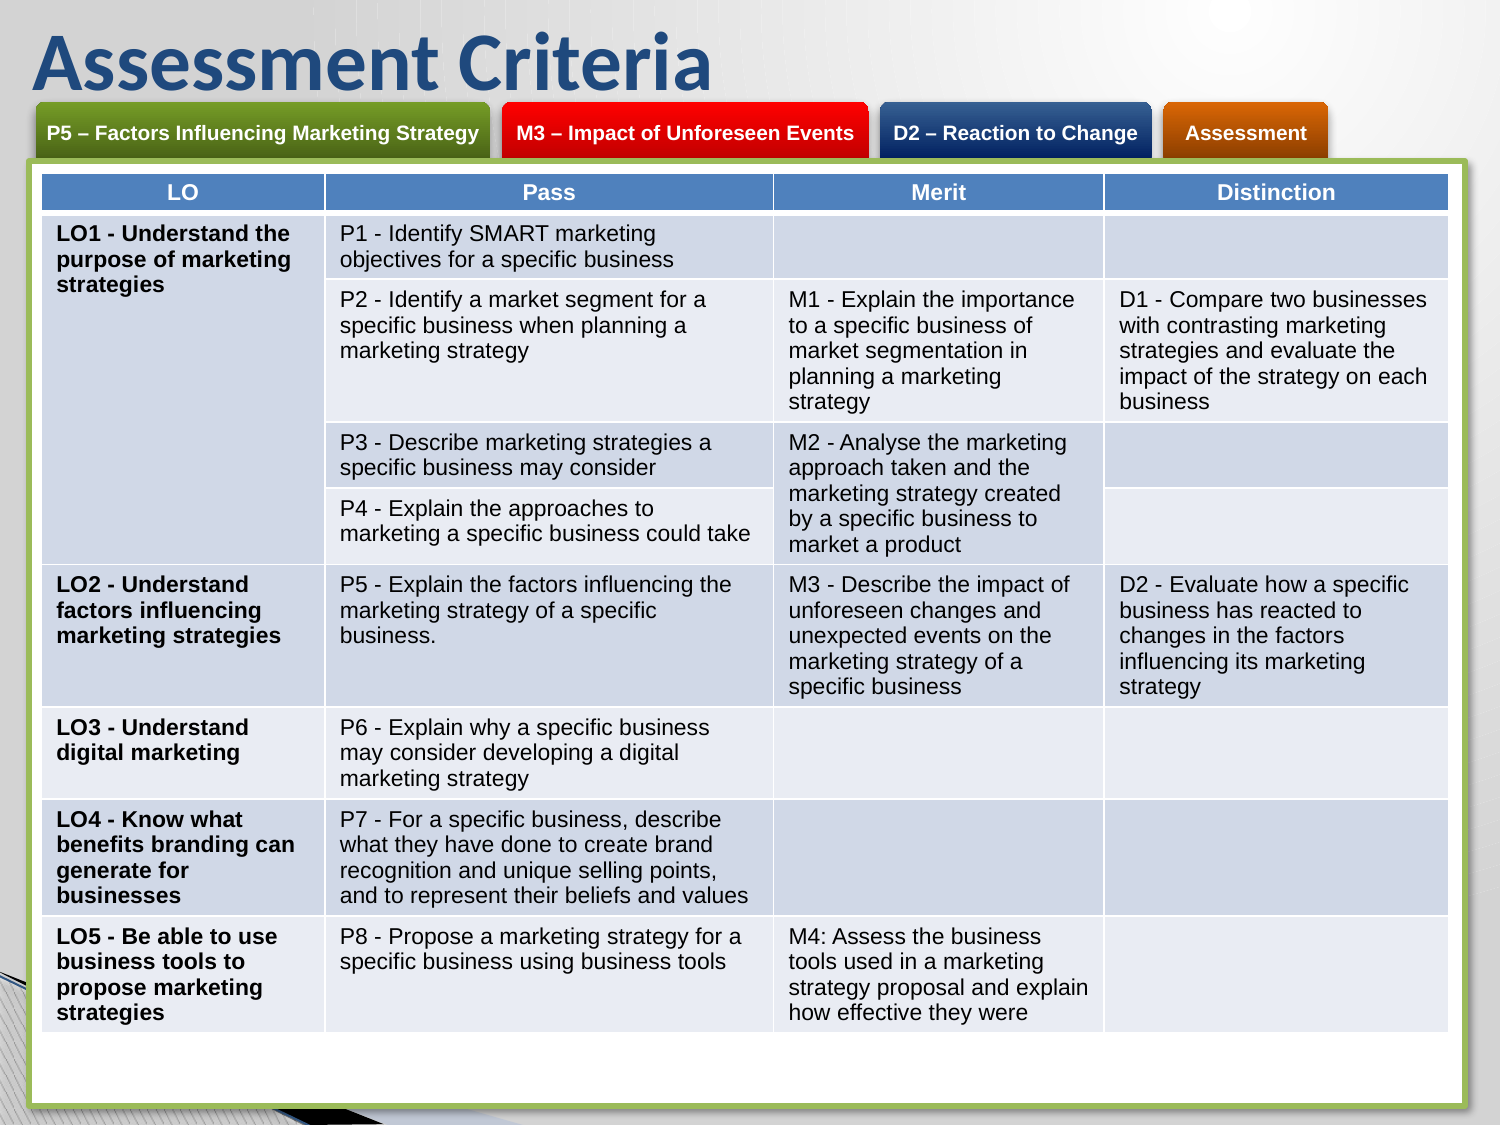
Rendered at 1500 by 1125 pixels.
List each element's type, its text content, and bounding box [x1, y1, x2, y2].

table_cell P1 - Identify SMART marketing objectives for a specific business [326, 216, 773, 278]
table_cell M1 - Explain the importance to a specific business of market segmentation in planning a marketing strategy [774, 280, 1103, 421]
table_cell LO2 - Understand factors influencing marketing strategies [42, 565, 324, 706]
table_cell LO4 - Know what benefits branding can generate for businesses [42, 800, 324, 915]
table_cell P3 - Describe marketing strategies a specific business may consider [326, 423, 773, 487]
picture [281, 1114, 303, 1125]
table_cell LO1 - Understand the purpose of marketing strategies [42, 216, 324, 564]
table_cell LO3 - Understand digital marketing [42, 708, 324, 798]
title Assessment Criteria [17, 0, 1282, 114]
table_cell [1105, 216, 1448, 278]
table_cell M3 - Describe the impact of unforeseen changes and unexpected events on the marketing strategy of a specific business [774, 565, 1103, 706]
table_cell [1105, 489, 1448, 564]
table_cell [1105, 800, 1448, 915]
table_cell P7 - For a specific business, describe what they have done to create brand recognition and unique selling points, and to represent their beliefs and values [326, 800, 773, 915]
table_header Merit [774, 174, 1103, 210]
table_cell P8 - Propose a marketing strategy for a specific business using business tools [326, 917, 773, 1032]
table_cell LO5 - Be able to use business tools to propose marketing strategies [42, 917, 324, 1032]
table_header Pass [326, 174, 773, 210]
table_cell [774, 216, 1103, 278]
table_cell [1105, 423, 1448, 487]
table_cell P2 - Identify a market segment for a specific business when planning a marketing strategy [326, 280, 773, 421]
table_cell [774, 800, 1103, 915]
table_header LO [42, 174, 324, 210]
table_header Distinction [1105, 174, 1448, 210]
table_cell M2 - Analyse the marketing approach taken and the marketing strategy created by a specific business to market a product [774, 423, 1103, 564]
table_cell P4 - Explain the approaches to marketing a specific business could take [326, 489, 773, 564]
table_cell [1105, 708, 1448, 798]
table_cell P6 - Explain why a specific business may consider developing a digital marketing strategy [326, 708, 773, 798]
table_cell P5 - Explain the factors influencing the marketing strategy of a specific business. [326, 565, 773, 706]
table_cell M4: Assess the business tools used in a marketing strategy proposal and explain how effective they were [774, 917, 1103, 1032]
table_cell D1 - Compare two businesses with contrasting marketing strategies and evaluate the impact of the strategy on each business [1105, 280, 1448, 421]
table_cell [774, 708, 1103, 798]
table_cell [1105, 917, 1448, 1032]
table_cell D2 - Evaluate how a specific business has reacted to changes in the factors influencing its marketing strategy [1105, 565, 1448, 706]
